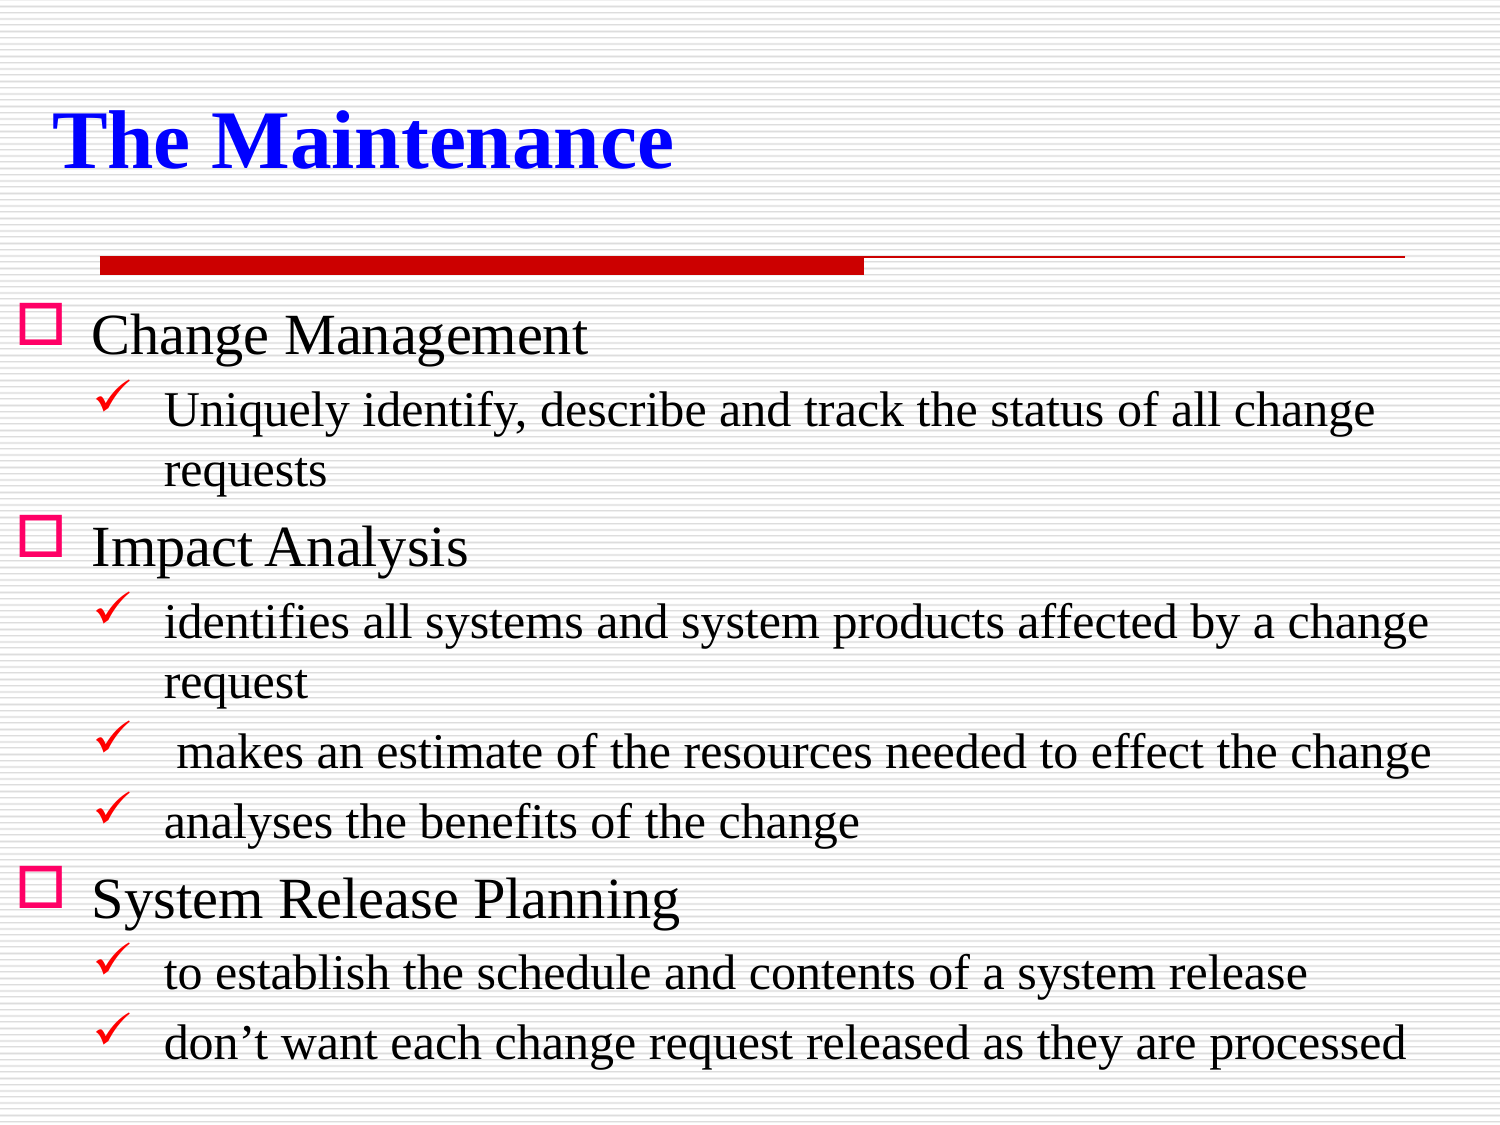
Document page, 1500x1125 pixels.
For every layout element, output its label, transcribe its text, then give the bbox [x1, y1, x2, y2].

text_box Change Management Uniquely identify, describe and track the status of all change requests Impact Analysis identifies all systems and system products affected by a change request makes an estimate of the resources needed to effect the change analyses the benefits of the change System Release Planning to establish the schedule and contents of a system release don’t want each change request released as they are processed [0, 289, 1500, 1125]
picture [0, 0, 1500, 289]
text_box The Maintenance [37, 60, 1500, 211]
